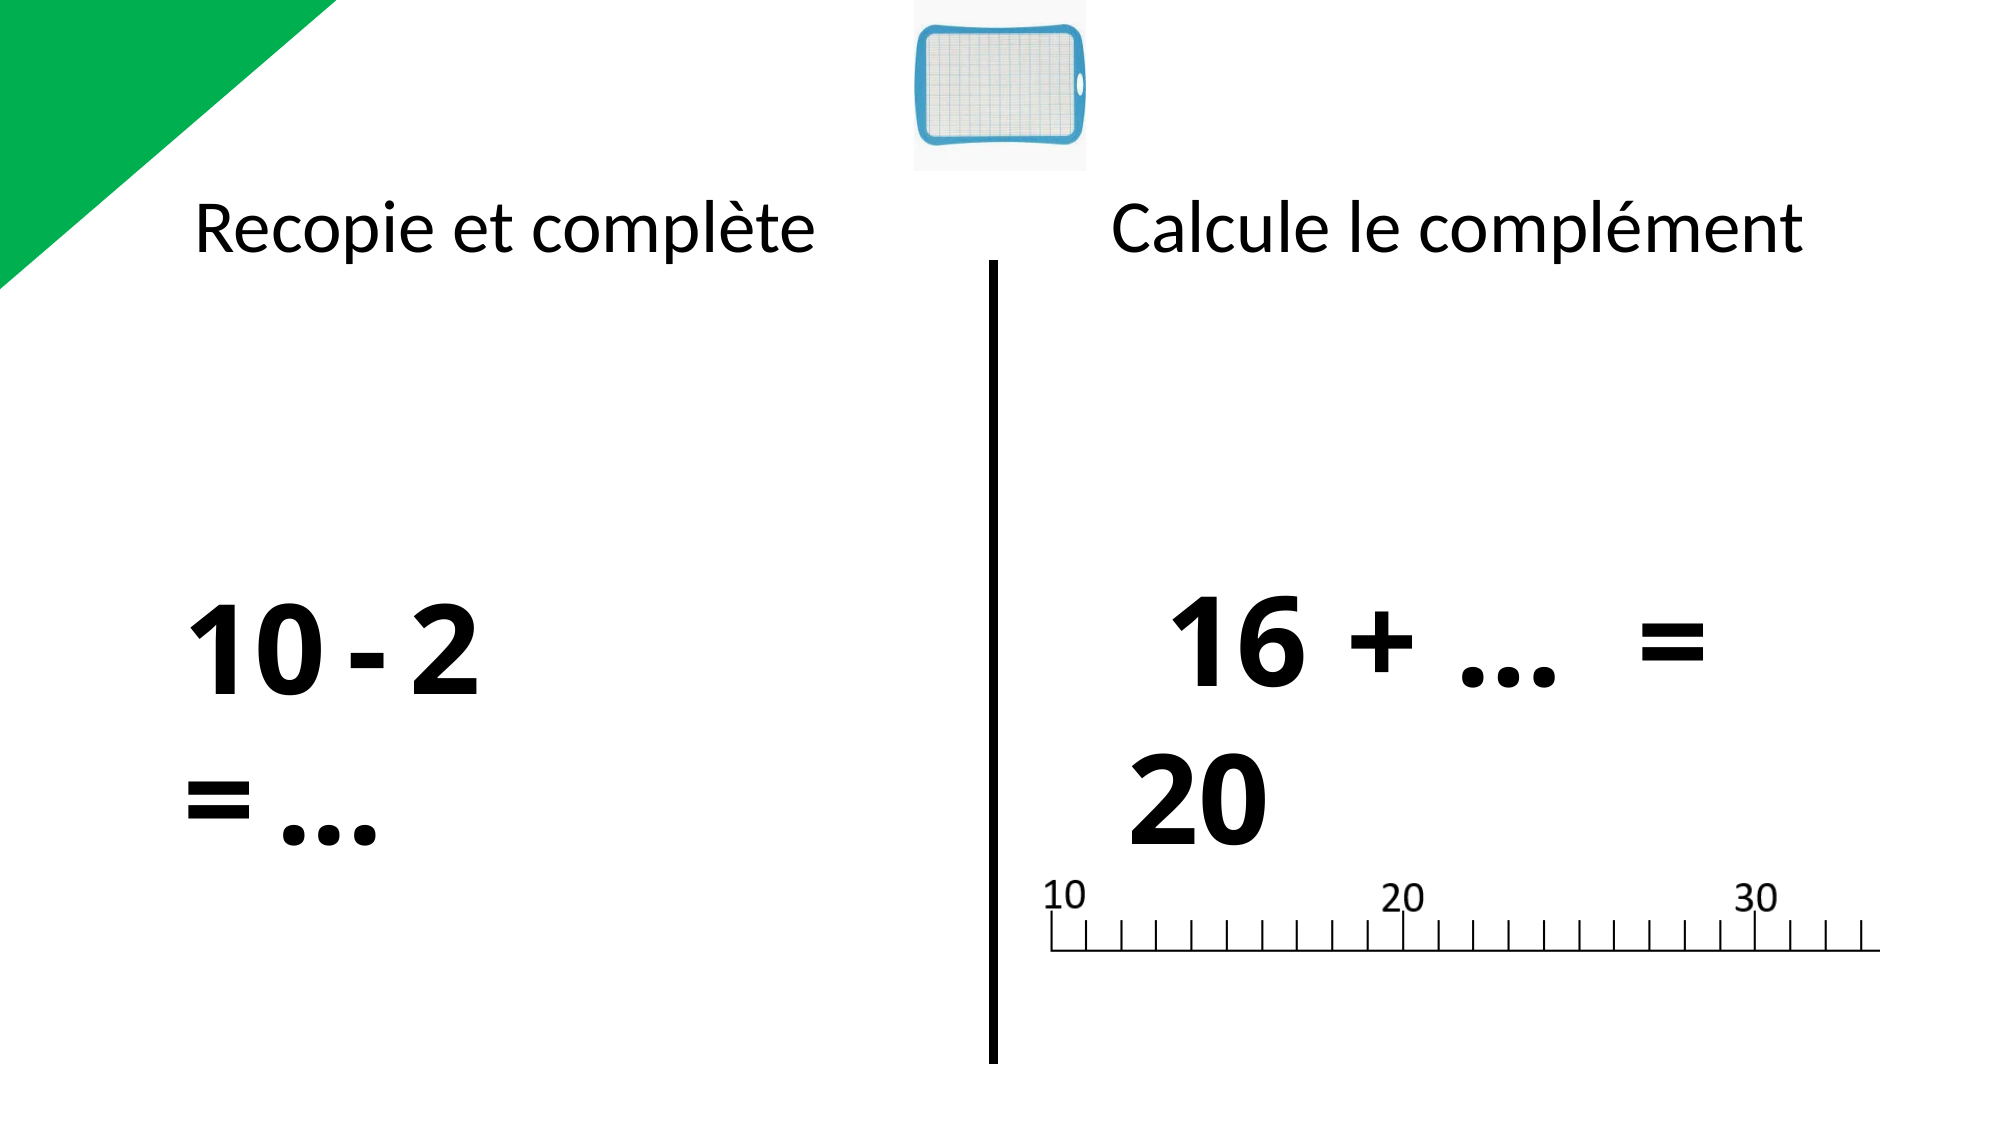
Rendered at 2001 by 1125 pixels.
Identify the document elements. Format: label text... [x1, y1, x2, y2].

text_box Calcule le complément [1096, 170, 1820, 276]
text_box 16 + … = 20 [1112, 511, 1844, 862]
text_box 10 - 2 = ... [168, 562, 678, 878]
text_box [0, 0, 337, 290]
picture [914, 0, 1086, 171]
picture [1037, 862, 1880, 955]
text_box Recopie et complète [179, 170, 833, 276]
